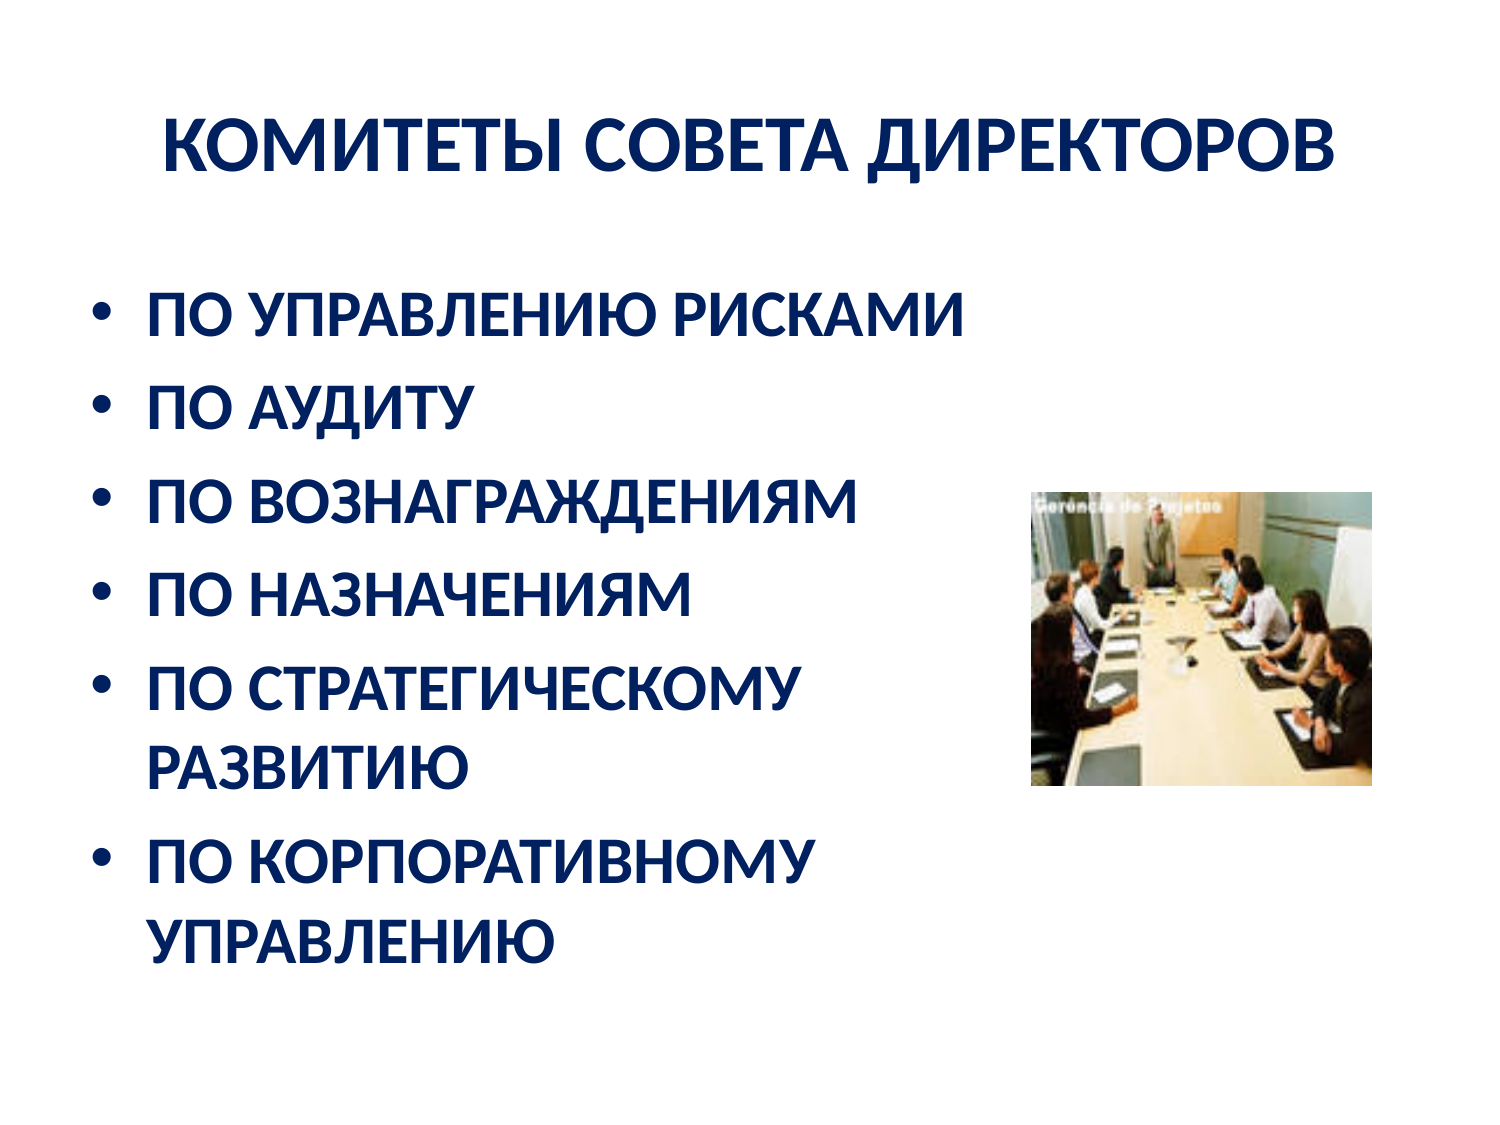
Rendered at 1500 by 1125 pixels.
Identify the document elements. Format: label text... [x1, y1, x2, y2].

title КОМИТЕТЫ СОВЕТА ДИРЕКТОРОВ [75, 45, 1425, 233]
list ПО УПРАВЛЕНИЮ РИСКАМИ ПО АУДИТУ ПО ВОЗНАГРАЖДЕНИЯМ ПО НАЗНАЧЕНИЯМ ПО СТРАТЕГИЧЕСКОМУ РАЗВИТИЮ ПО КОРПОРАТИВНОМУ УПРАВЛЕНИЮ [75, 262, 1008, 1005]
picture [1031, 491, 1372, 786]
